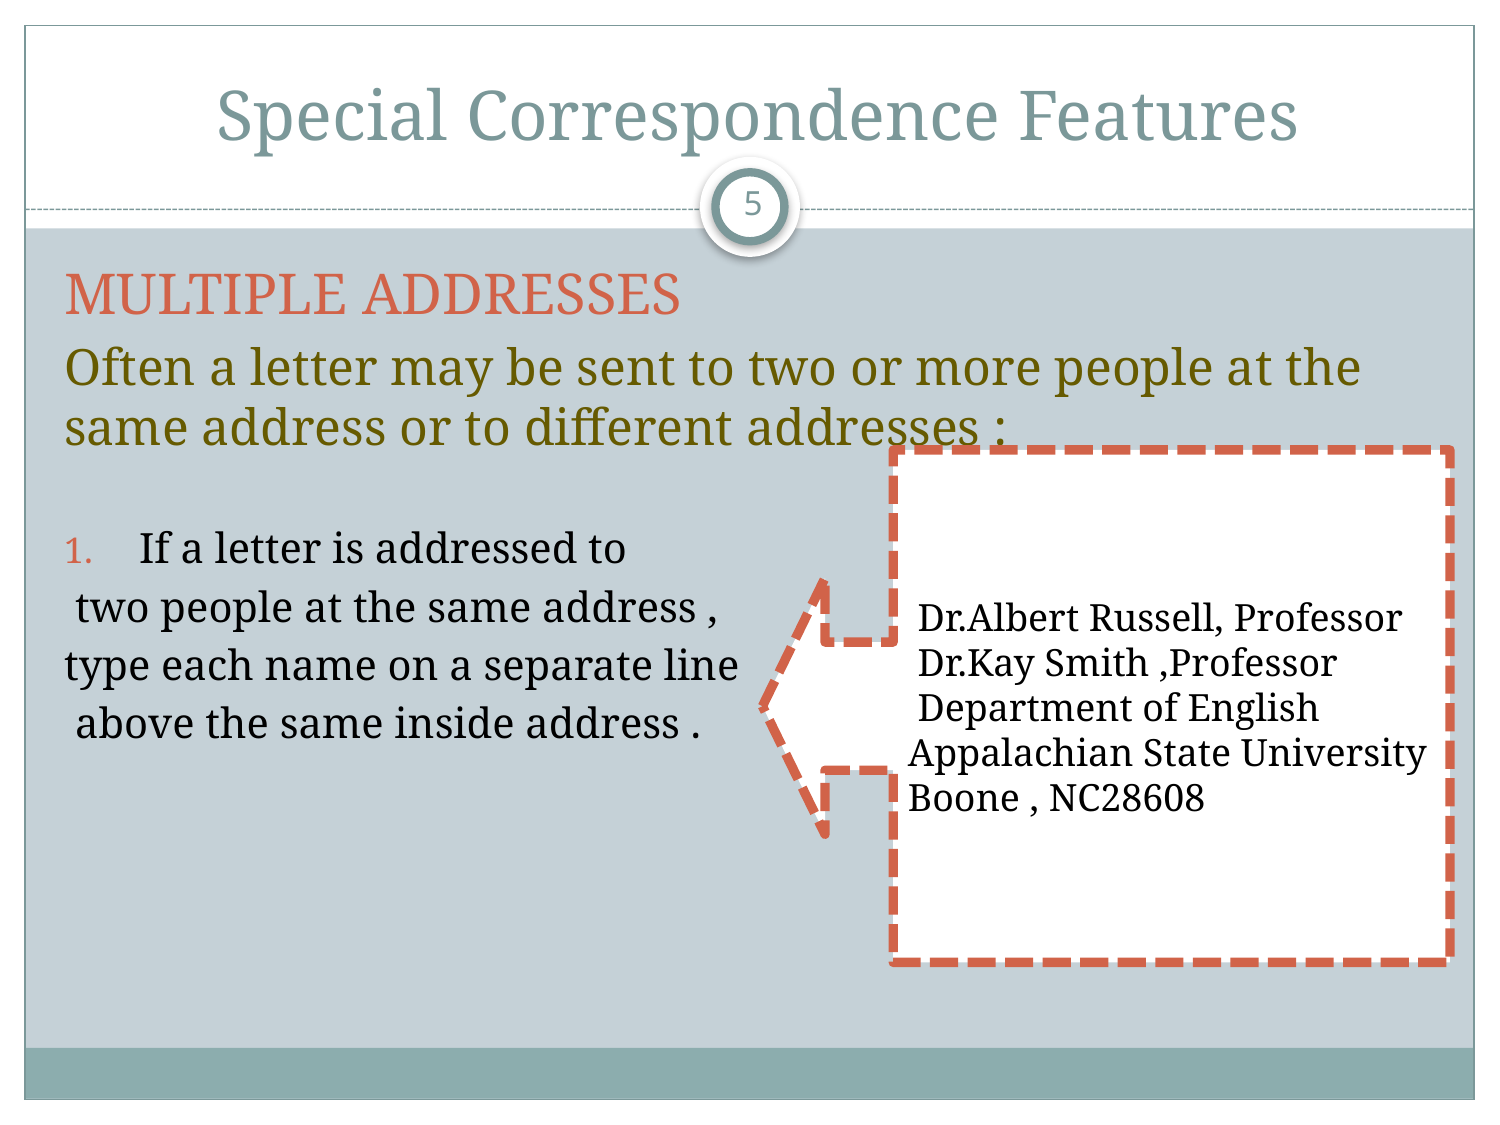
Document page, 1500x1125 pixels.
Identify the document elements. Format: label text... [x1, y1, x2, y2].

title Special Correspondence Features [49, 37, 1450, 162]
list MULTIPLE ADDRESSES Often a letter may be sent to two or more people at the same address or to different addresses : If a letter is addressed to two people at the same address , type each name on a separate line above the same inside address . [49, 250, 1445, 1001]
text_box Dr.Albert Russell, Professor Dr.Kay Smith ,Professor Department of English Appalachian State University Boone , NC28608 [761, 448, 1451, 964]
slide_number 5 [715, 168, 791, 241]
